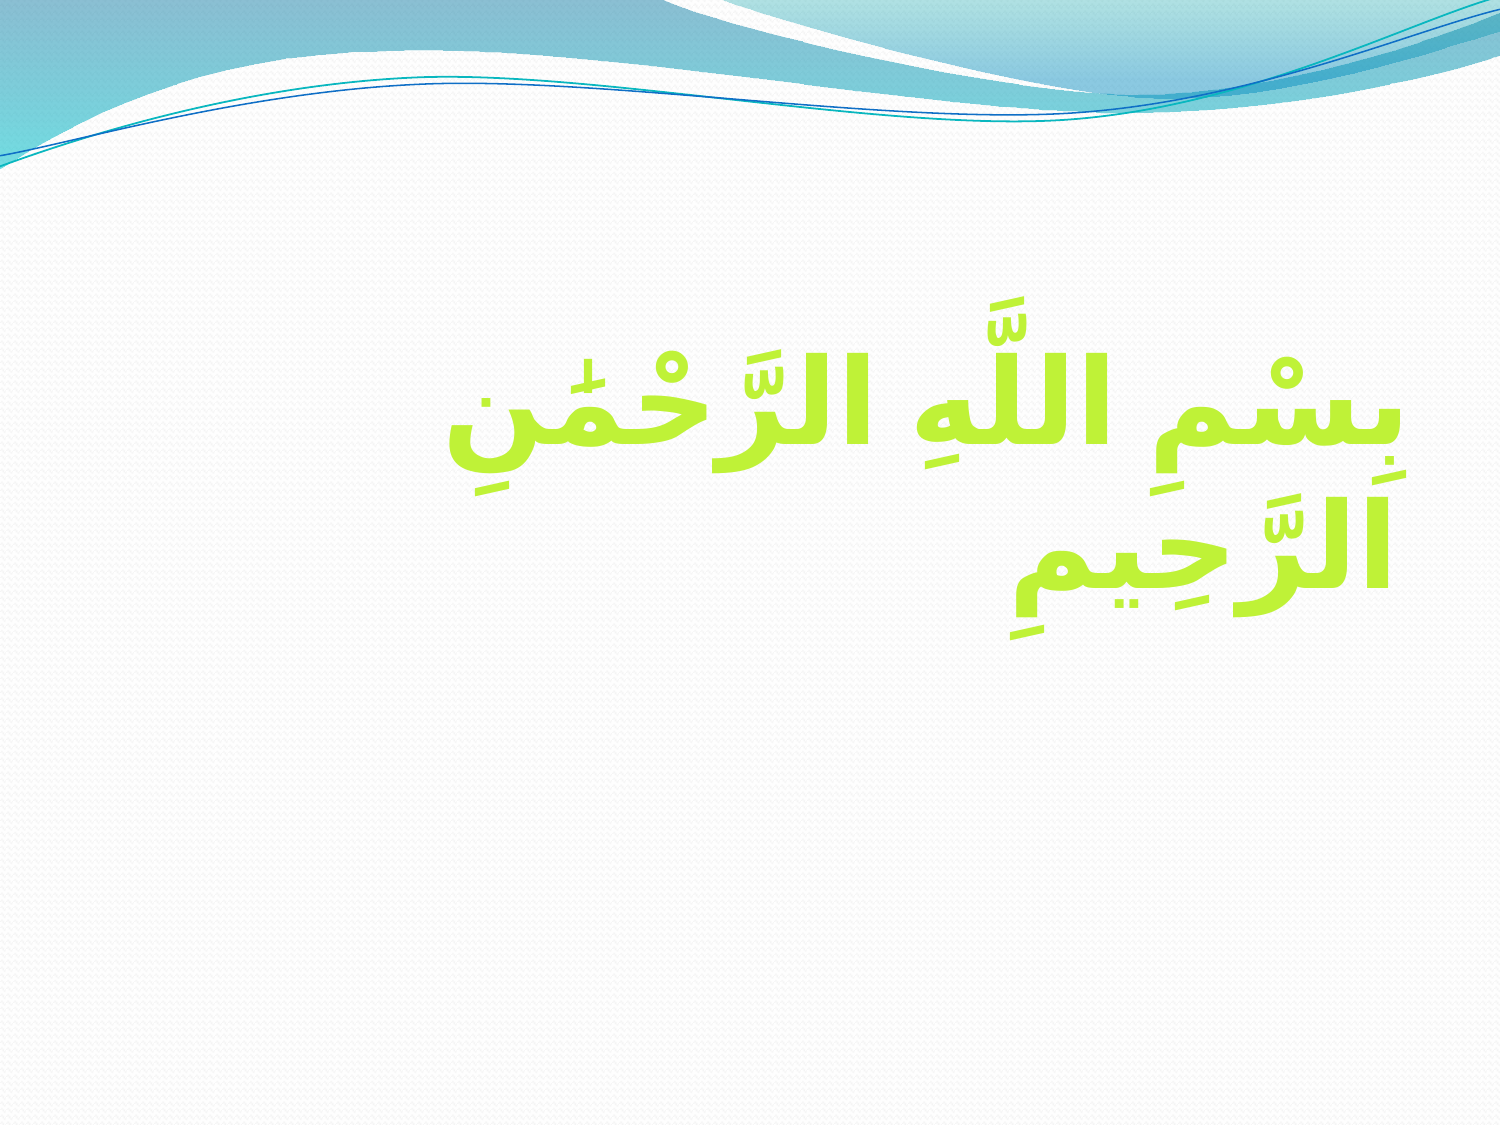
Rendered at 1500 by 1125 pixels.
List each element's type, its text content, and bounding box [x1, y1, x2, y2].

list بِسْمِ اللَّهِ الرَّحْمَٰنِ الرَّحِيمِ [75, 317, 1425, 622]
